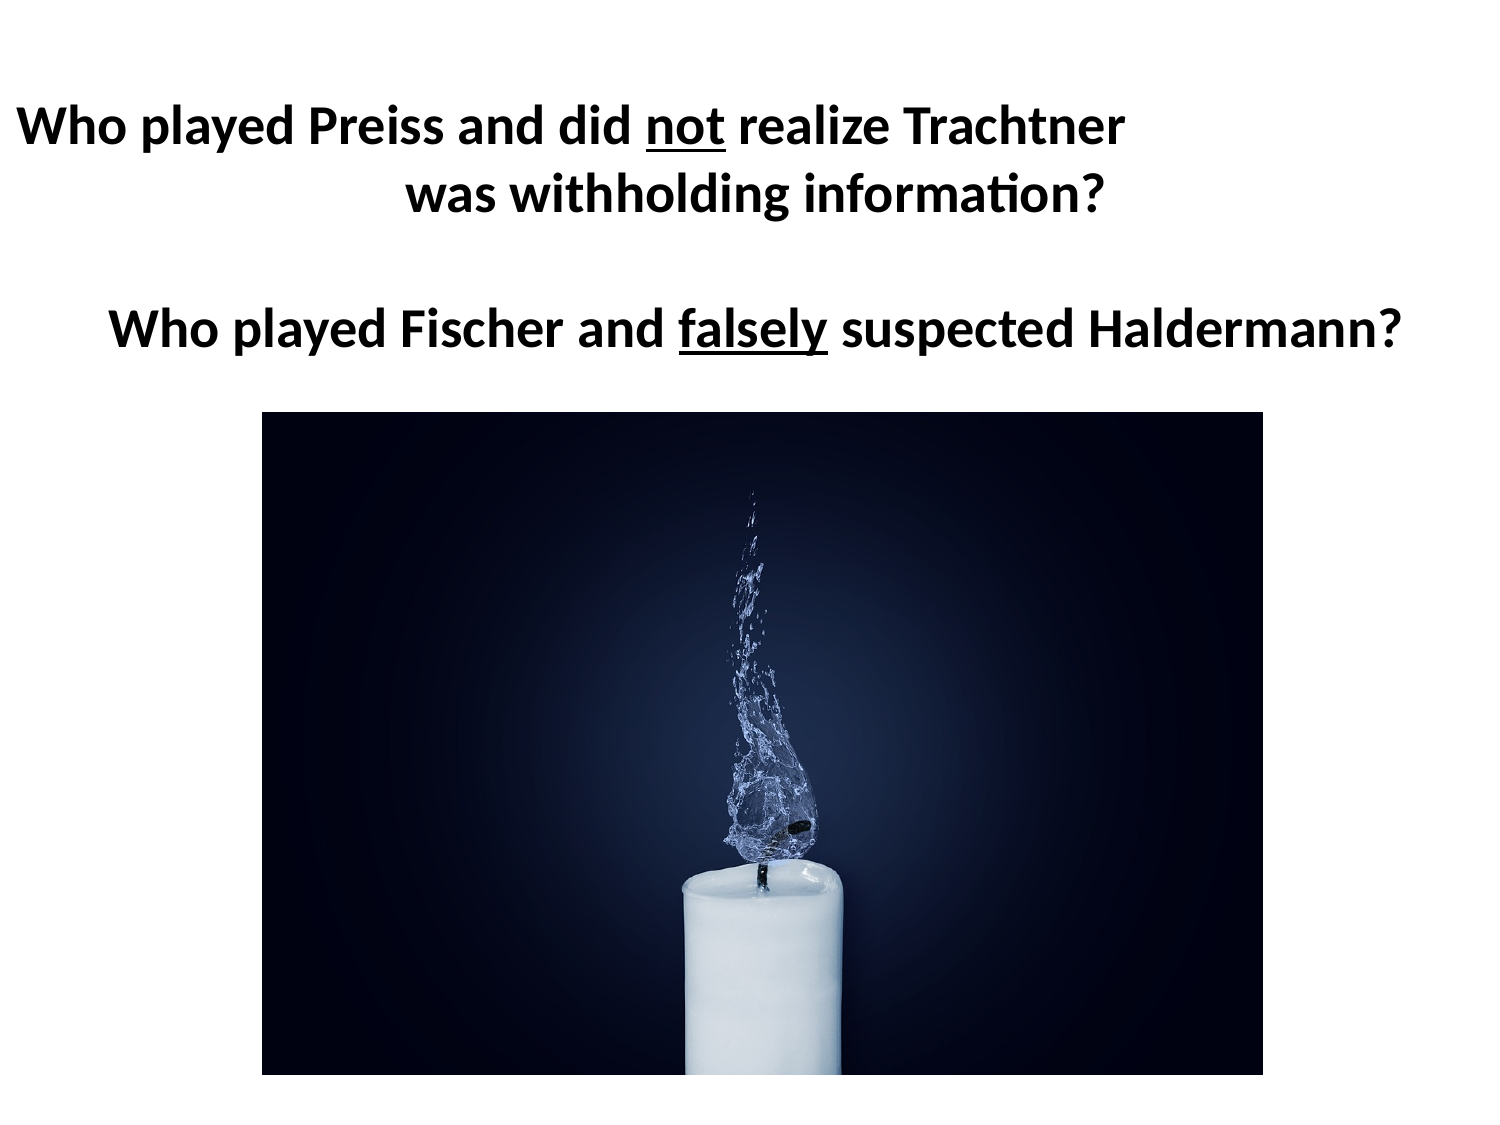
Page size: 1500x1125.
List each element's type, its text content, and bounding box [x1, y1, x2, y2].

text_box Who played Preiss and did not realize Trachtner was withholding information? Who played Fischer and falsely suspected Haldermann? [0, 81, 1500, 434]
picture [262, 411, 1264, 1076]
